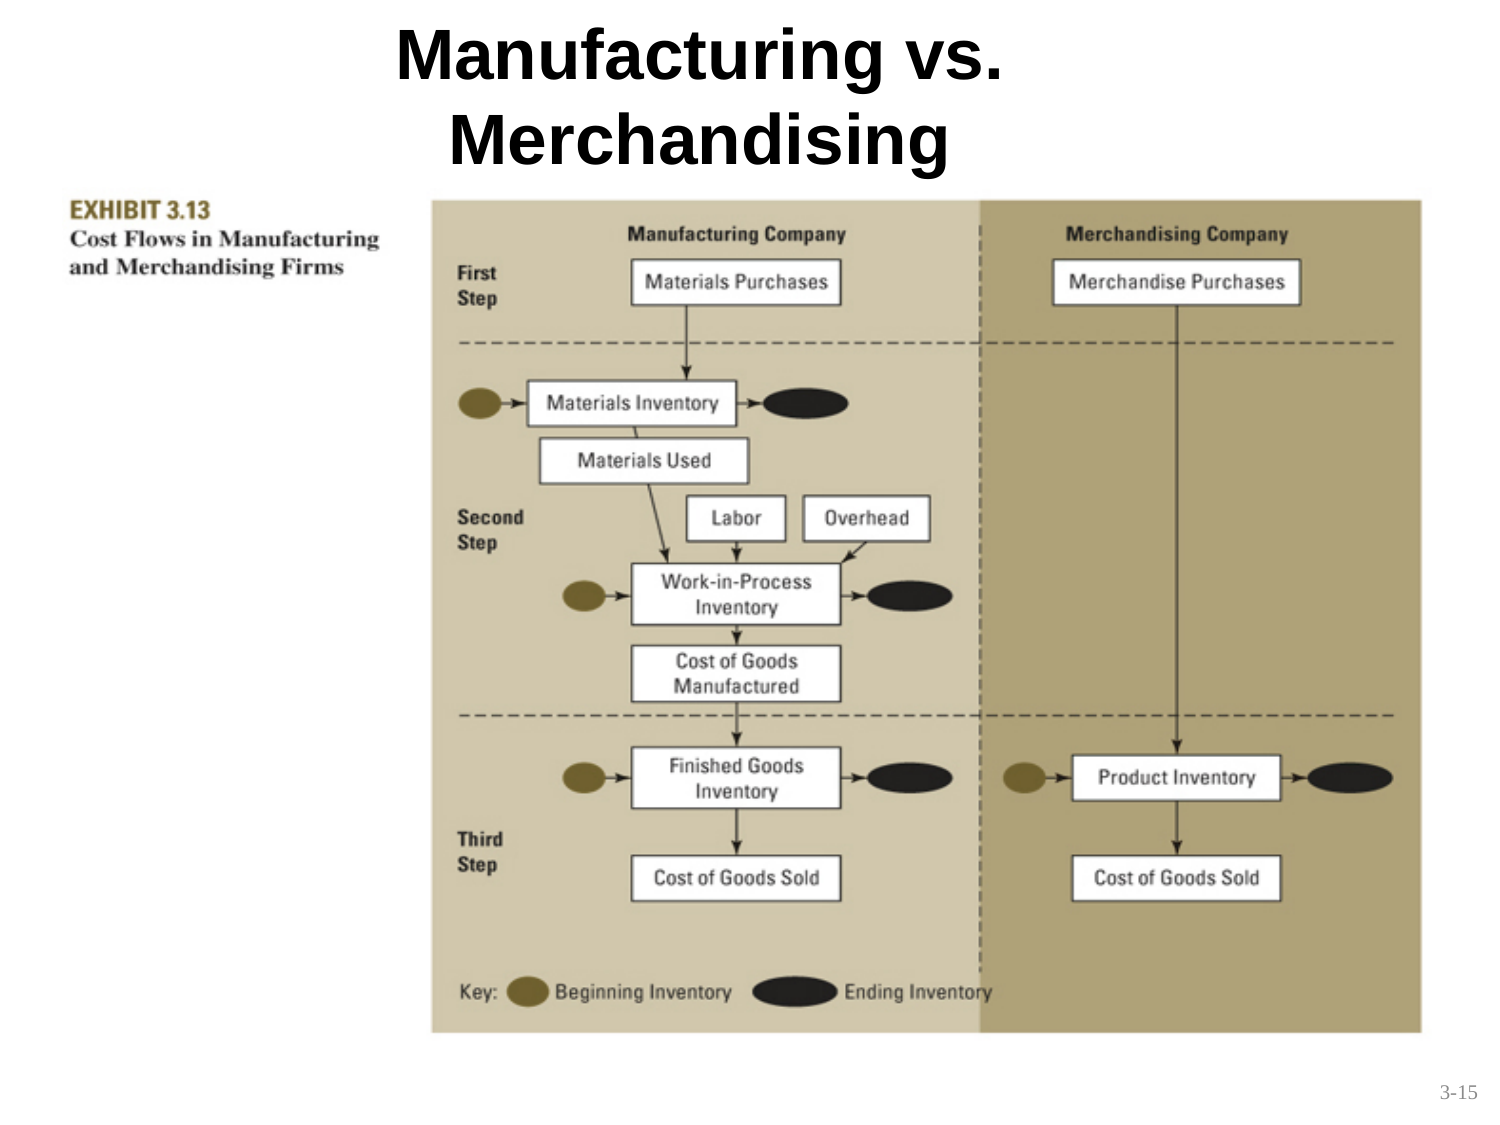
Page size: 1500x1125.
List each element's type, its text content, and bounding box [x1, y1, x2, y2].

title Manufacturing vs. Merchandising [124, 0, 1276, 185]
slide_number 3-15 [1417, 1068, 1494, 1114]
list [62, 187, 1432, 1049]
